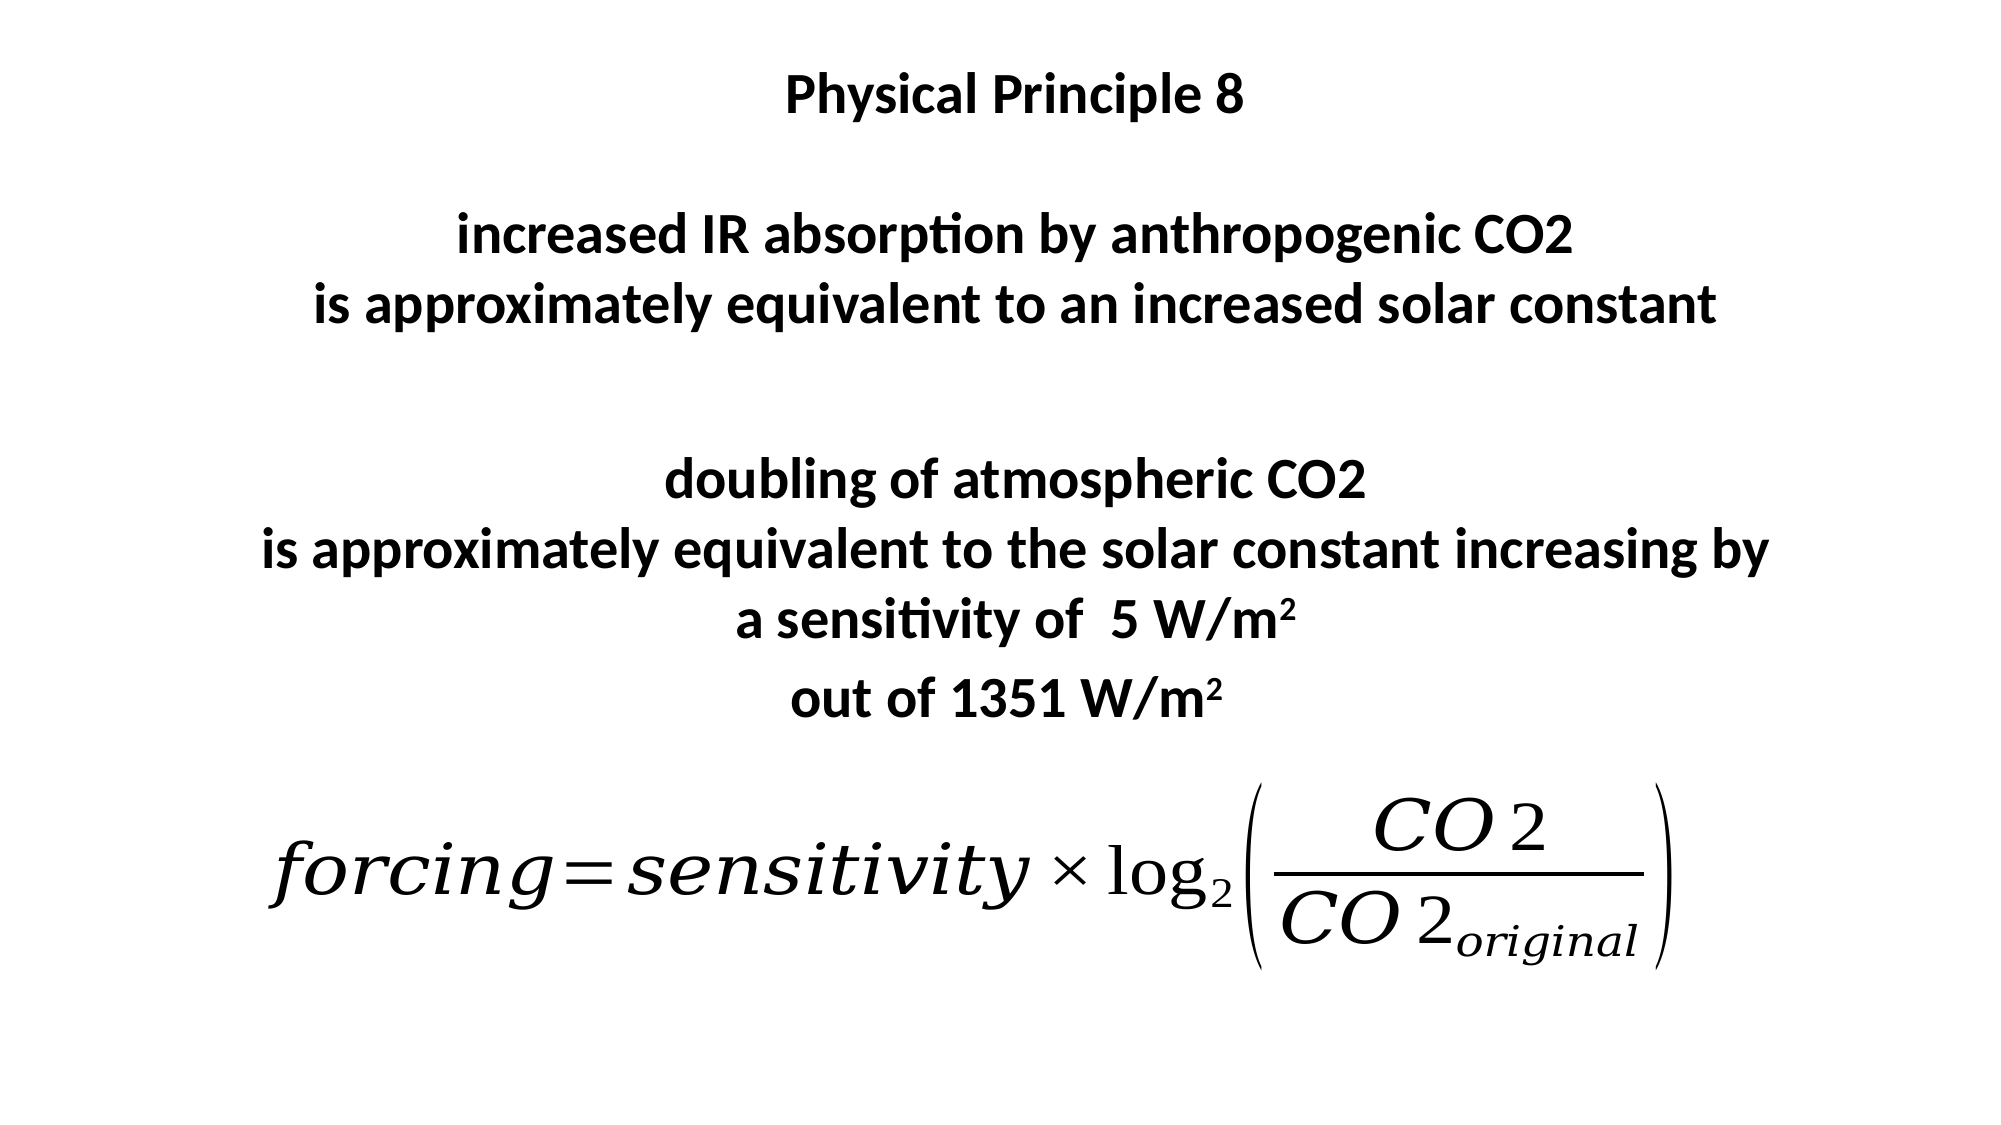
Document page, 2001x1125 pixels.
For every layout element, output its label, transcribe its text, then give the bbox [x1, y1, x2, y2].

text_box doubling of atmospheric CO2 is approximately equivalent to the solar constant increasing by a sensitivity of 5 W/m2 [130, 432, 1902, 727]
text_box out of 1351 W/m2 [121, 651, 1893, 807]
text_box Physical Principle 8 increased IR absorption by anthropogenic CO2 is approximately equivalent to an increased solar constant [130, 47, 1902, 413]
